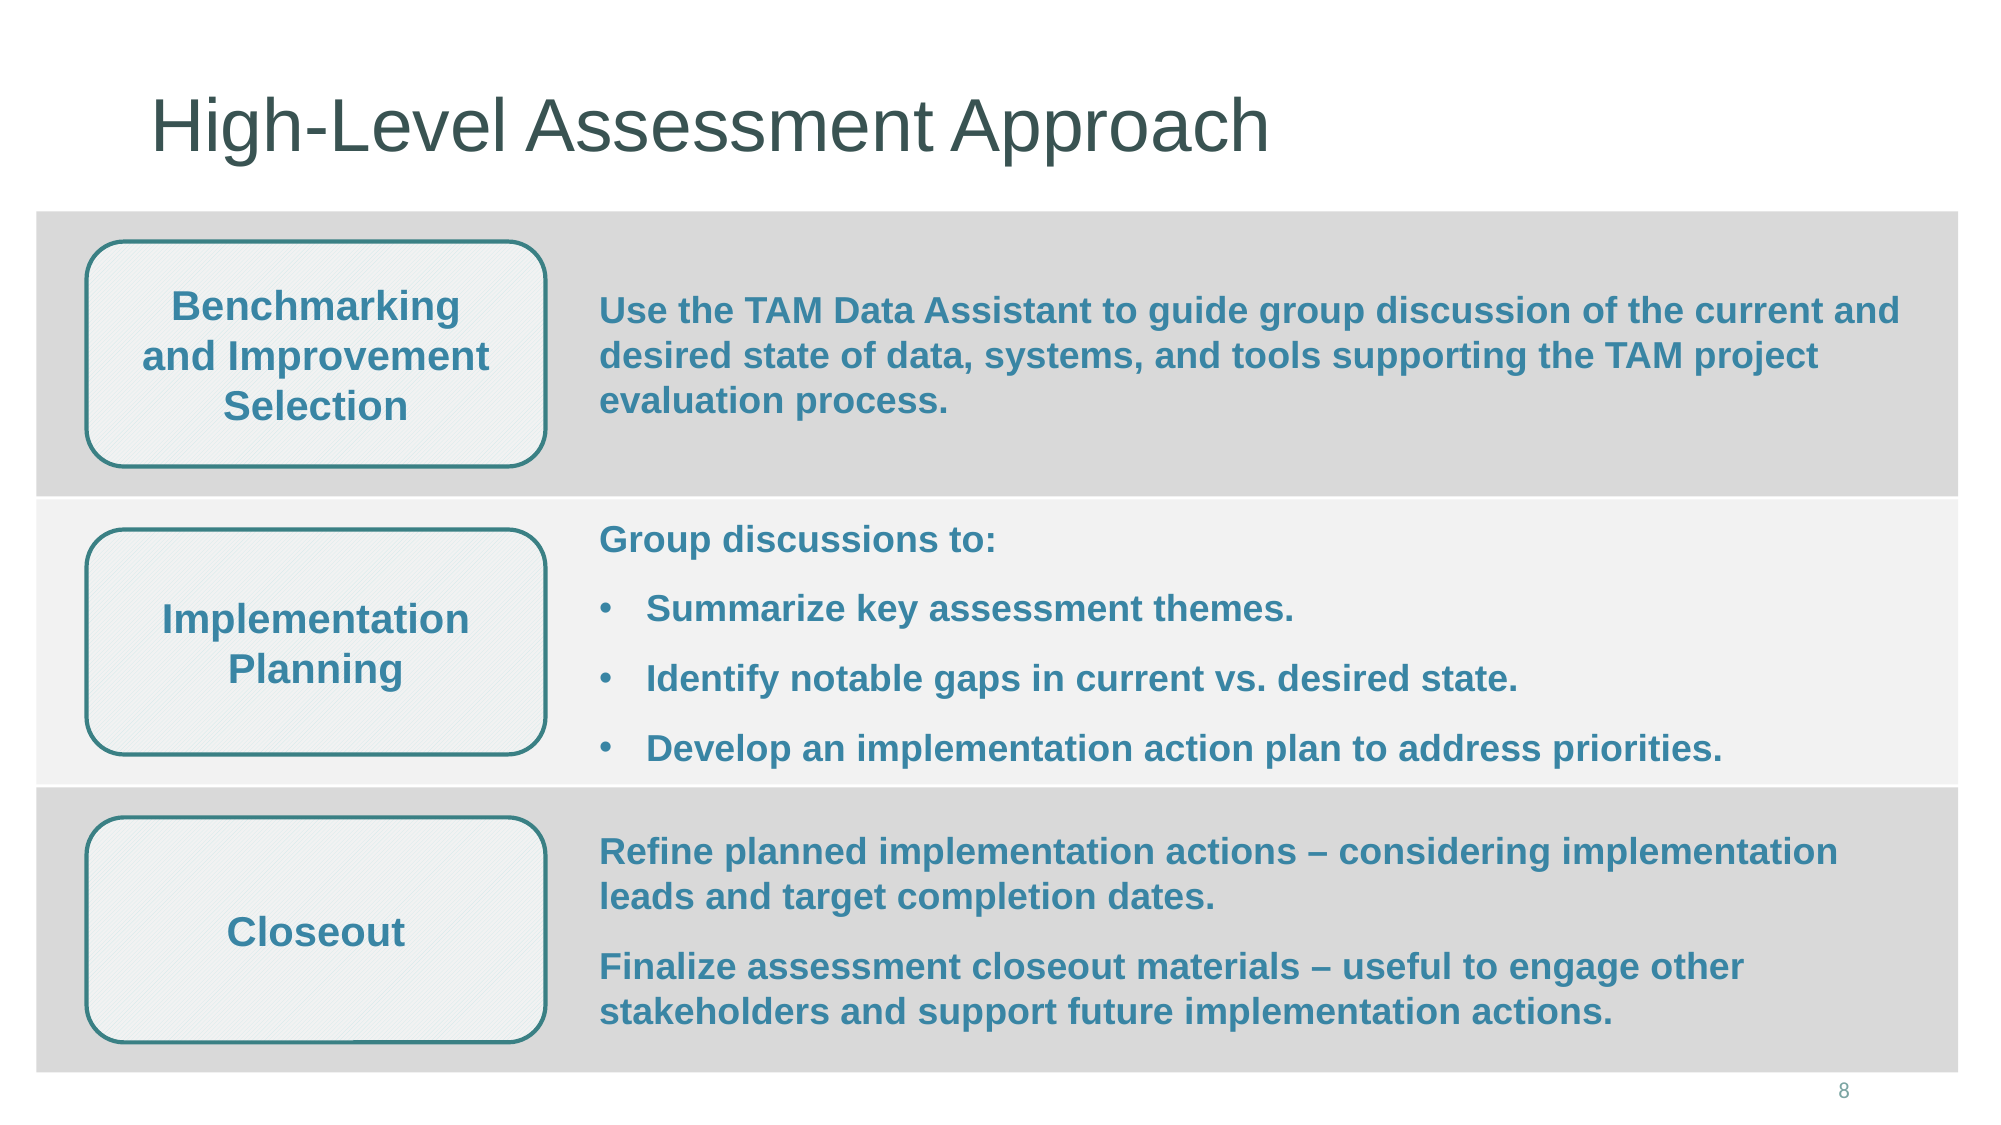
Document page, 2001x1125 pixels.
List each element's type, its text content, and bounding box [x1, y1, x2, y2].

text_box Implementation Planning [84, 527, 548, 757]
text_box Group discussions to: Summarize key assessment themes. Identify notable gaps in current vs. desired state. Develop an implementation action plan to address priorities. [34, 499, 1960, 787]
text_box Refine planned implementation actions – considering implementation leads and target completion dates. Finalize assessment closeout materials – useful to engage other stakeholders and support future implementation actions. [34, 787, 1960, 1074]
text_box Benchmarking and Improvement Selection [84, 239, 548, 469]
text_box Use the TAM Data Assistant to guide group discussion of the current and desired state of data, systems, and tools supporting the TAM project evaluation process. [34, 209, 1960, 499]
title High-Level Assessment Approach [150, 76, 1850, 227]
text_box Closeout [84, 815, 548, 1045]
